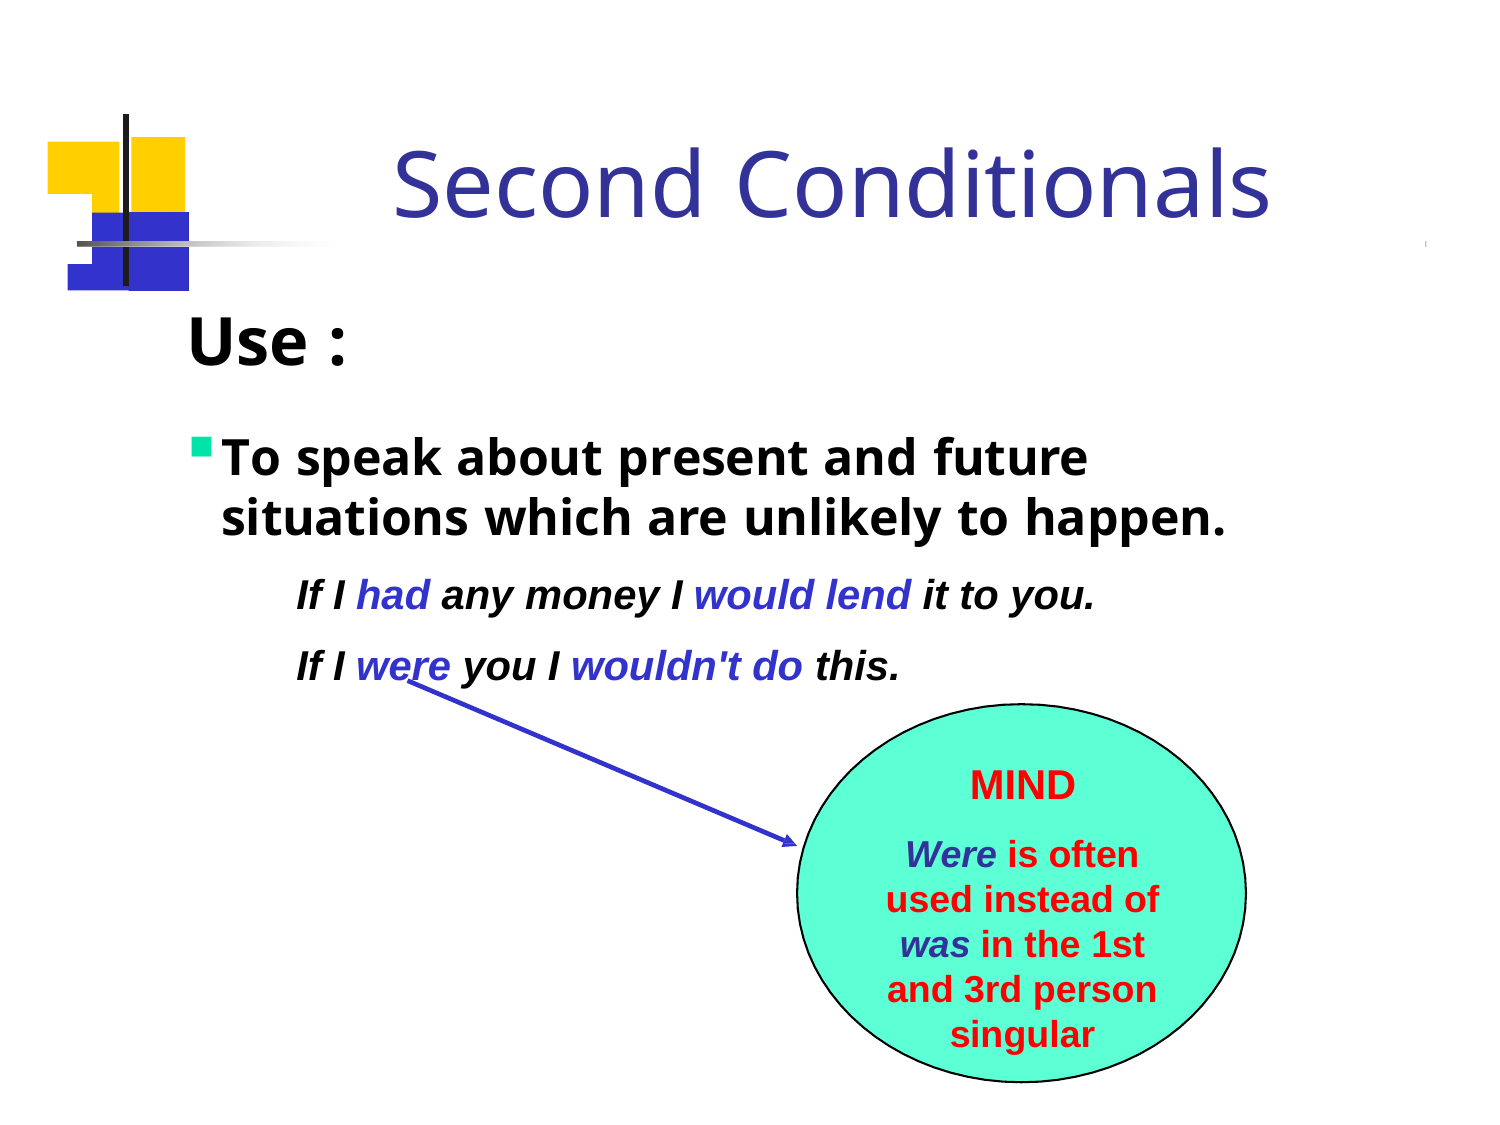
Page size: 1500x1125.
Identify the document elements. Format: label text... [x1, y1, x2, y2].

picture [0, 137, 172, 291]
text_box Use : To speak about present and future situations which are unlikely to happen. If I had any money I would lend it to you. If I were you I wouldn't do this. MIND Were is often used instead of was in the 1st and 3rd person singular [184, 299, 1228, 1056]
title Second Conditionals [172, 125, 1328, 314]
text_box [907, 1056, 1136, 1083]
picture [1328, 241, 1427, 247]
text_box [1228, 819, 1247, 968]
text_box [406, 678, 798, 847]
